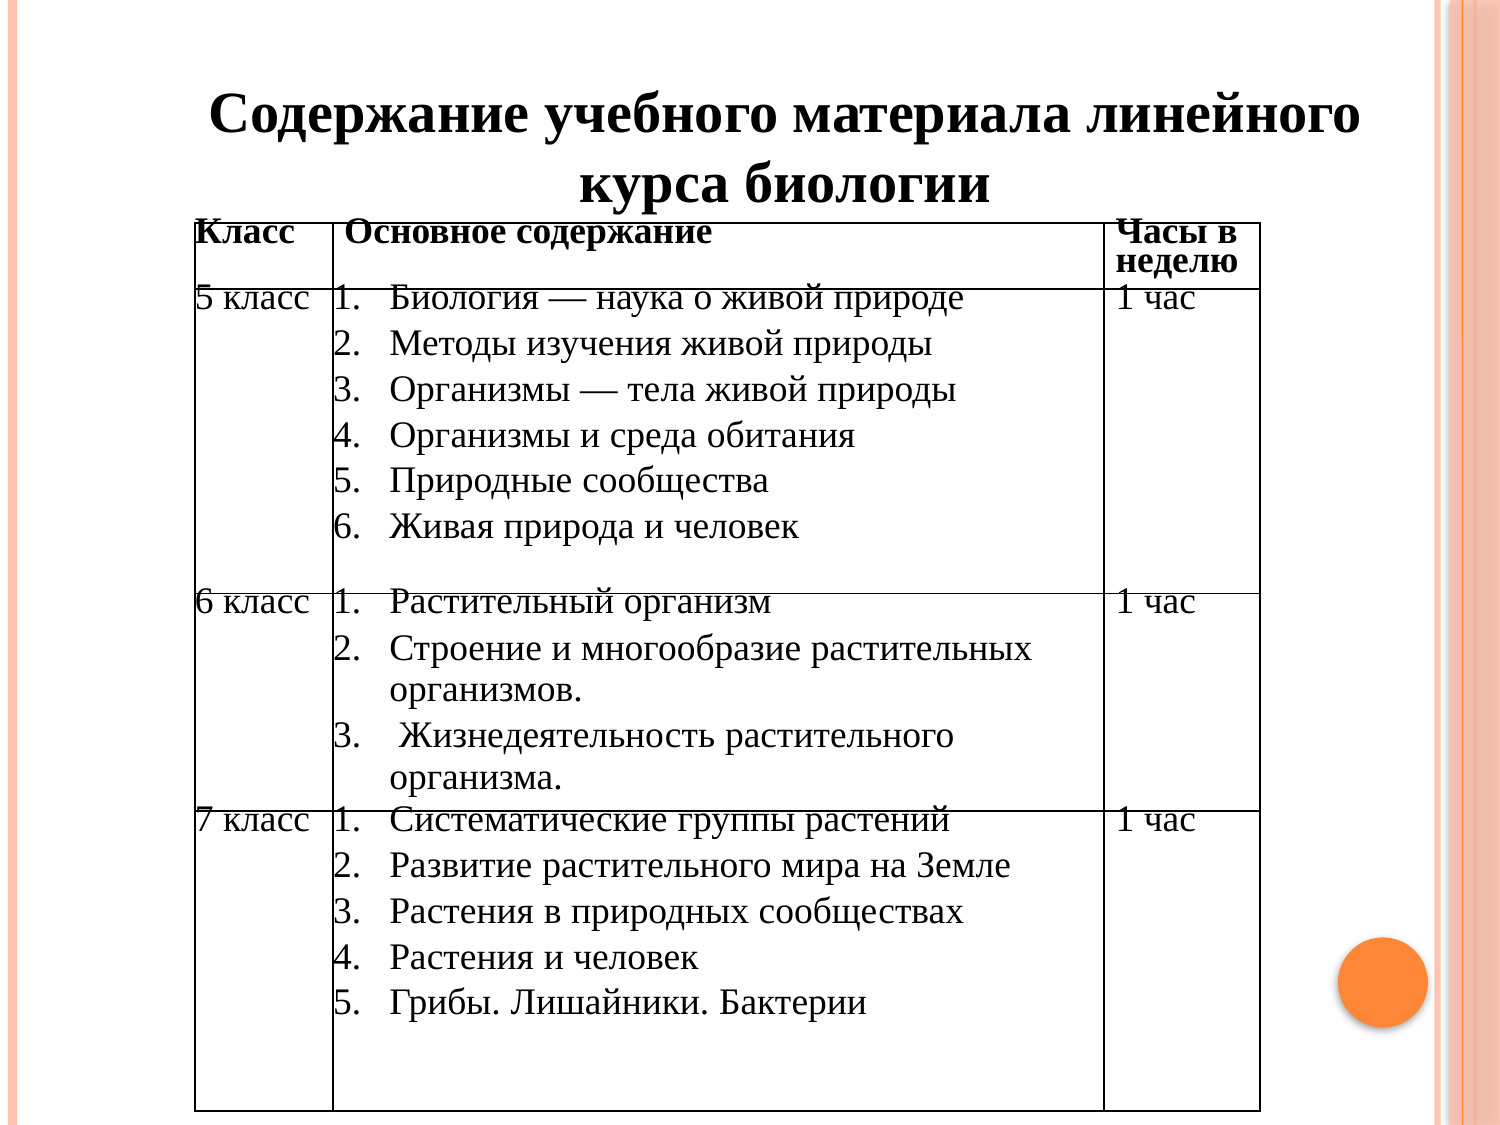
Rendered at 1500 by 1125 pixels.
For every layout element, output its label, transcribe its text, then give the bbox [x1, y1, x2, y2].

table_cell 7 класс [196, 812, 332, 1110]
table_header Основное содержание [334, 224, 1103, 288]
table_cell 1 час [1105, 594, 1259, 810]
table_cell 1 час [1105, 290, 1259, 593]
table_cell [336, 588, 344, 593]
table_cell Биология — наука о живой природе Методы изучения живой природы Организмы — тела живой природы Организмы и среда обитания Природные сообщества Живая природа и человек [334, 290, 1103, 593]
table_header Класс [196, 224, 332, 288]
table_cell Систематические группы растений Развитие растительного мира на Земле Растения в природных сообществах Растения и человек Грибы. Лишайники. Бактерии [334, 812, 1103, 1110]
text_box Содержание учебного материала линейного курса биологии [123, 66, 1447, 221]
table_cell 5 класс [196, 290, 332, 593]
table_cell 1 час [1105, 812, 1259, 1110]
table_cell 6 класс [196, 594, 332, 810]
table_header Часы в неделю [1105, 224, 1259, 288]
table_cell Растительный организм Строение и многообразие растительных организмов. Жизнедеятельность растительного организма. [334, 594, 1103, 810]
